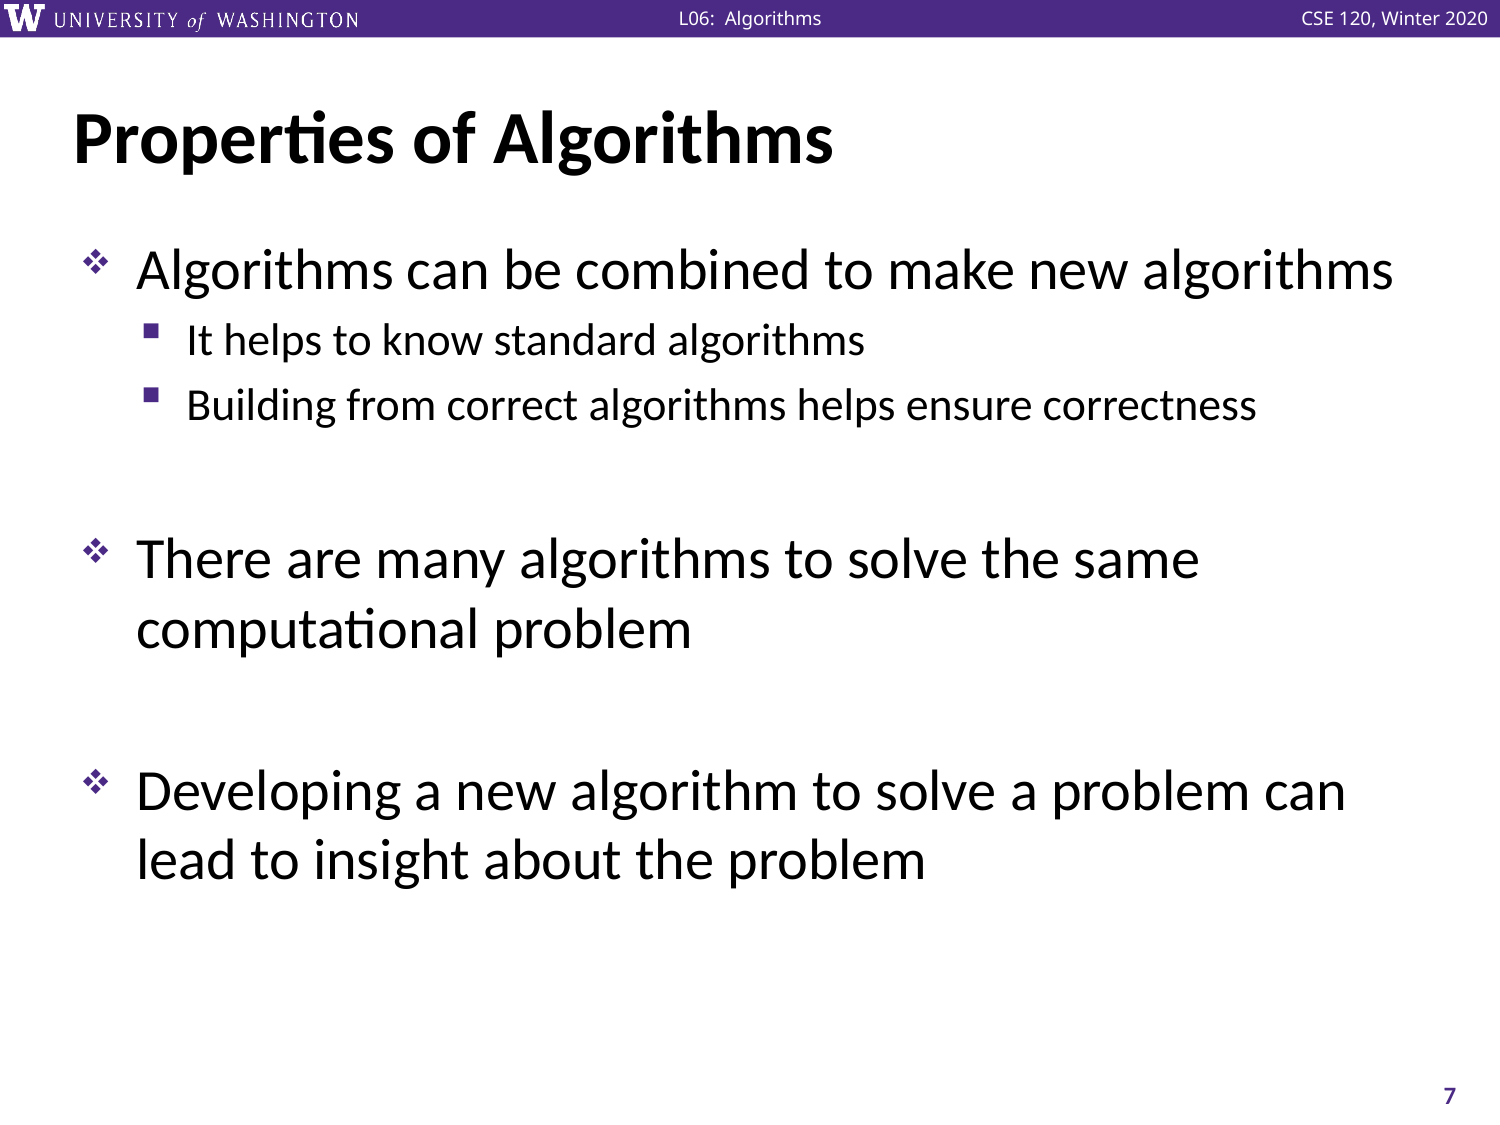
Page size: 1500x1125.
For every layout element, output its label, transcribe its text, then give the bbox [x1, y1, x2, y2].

list Algorithms can be combined to make new algorithms It helps to know standard algorithms Building from correct algorithms helps ensure correctness There are many algorithms to solve the same computational problem Developing a new algorithm to solve a problem can lead to insight about the problem [64, 223, 1438, 1040]
slide_number 7 [1400, 1065, 1500, 1125]
picture [4, 4, 358, 32]
title Properties of Algorithms [58, 71, 1438, 197]
